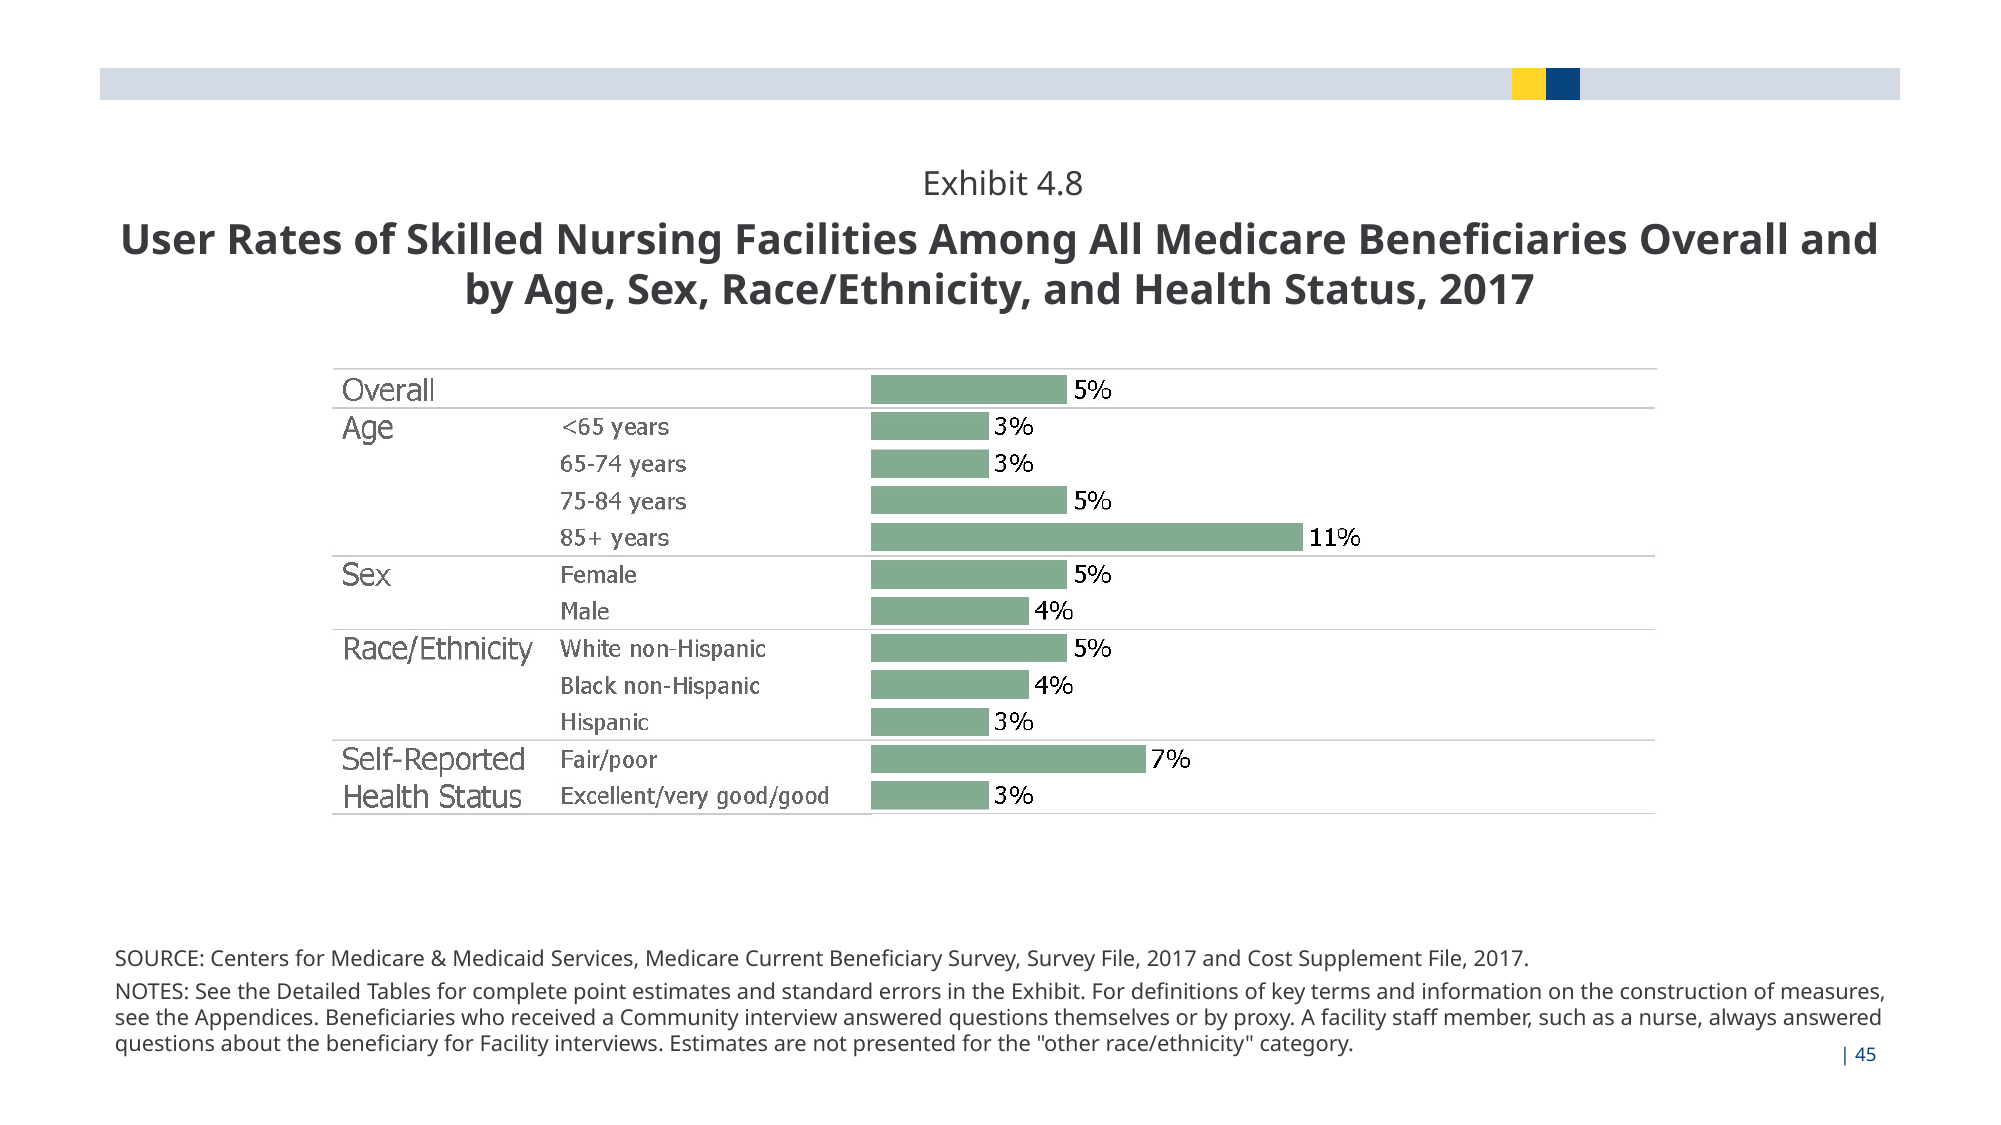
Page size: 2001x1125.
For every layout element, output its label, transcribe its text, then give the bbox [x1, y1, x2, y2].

picture [323, 360, 1674, 831]
title Exhibit 4.8 [99, 154, 1900, 213]
list User Rates of Skilled Nursing Facilities Among All Medicare Beneficiaries Overall and by Age, Sex, Race/Ethnicity, and Health Status, 2017 [99, 213, 1900, 300]
list SOURCE: Centers for Medicare & Medicaid Services, Medicare Current Beneficiary Survey, Survey File, 2017 and Cost Supplement File, 2017. NOTES: See the Detailed Tables for complete point estimates and standard errors in the Exhibit. For definitions of key terms and information on the construction of measures, see the Appendices. Beneficiaries who received a Community interview answered questions themselves or by proxy. A facility staff member, such as a nurse, always answered questions about the beneficiary for Facility interviews. Estimates are not presented for the "other race/ethnicity" category. [99, 937, 1900, 1075]
